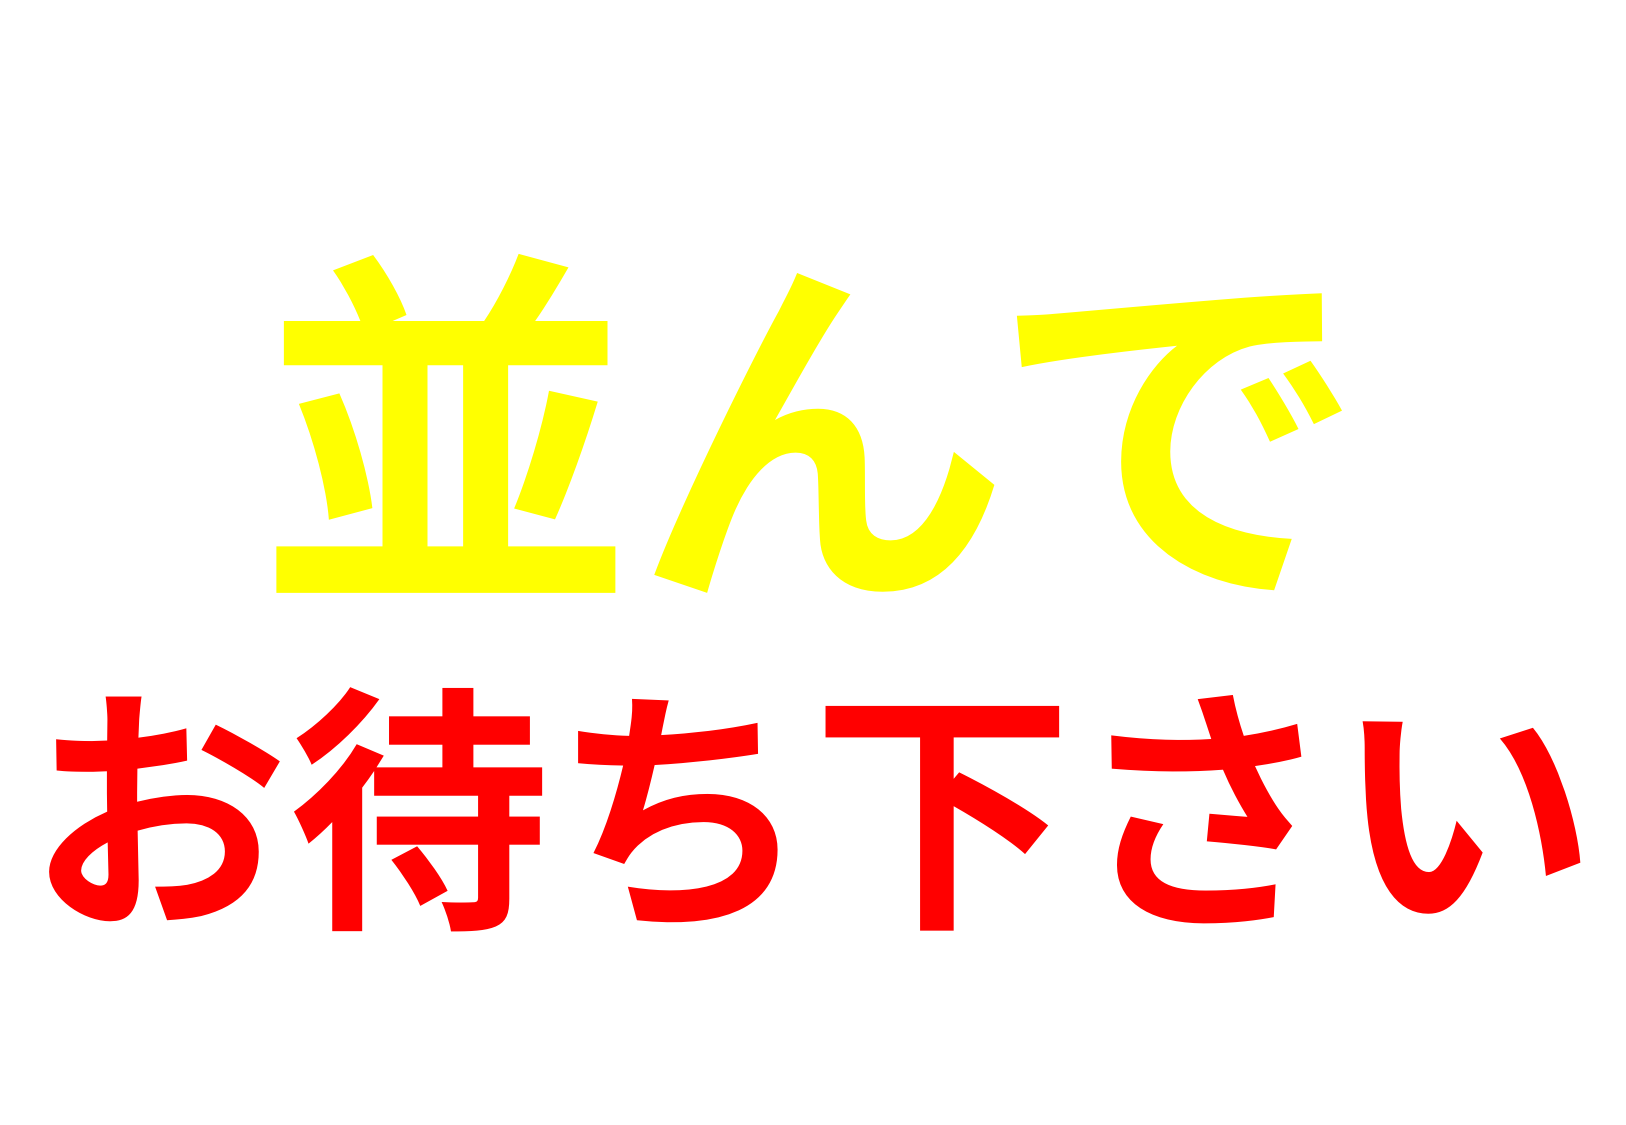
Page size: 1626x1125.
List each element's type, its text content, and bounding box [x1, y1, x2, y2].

text_box 並んで お待ち下さい [0, 191, 1625, 969]
